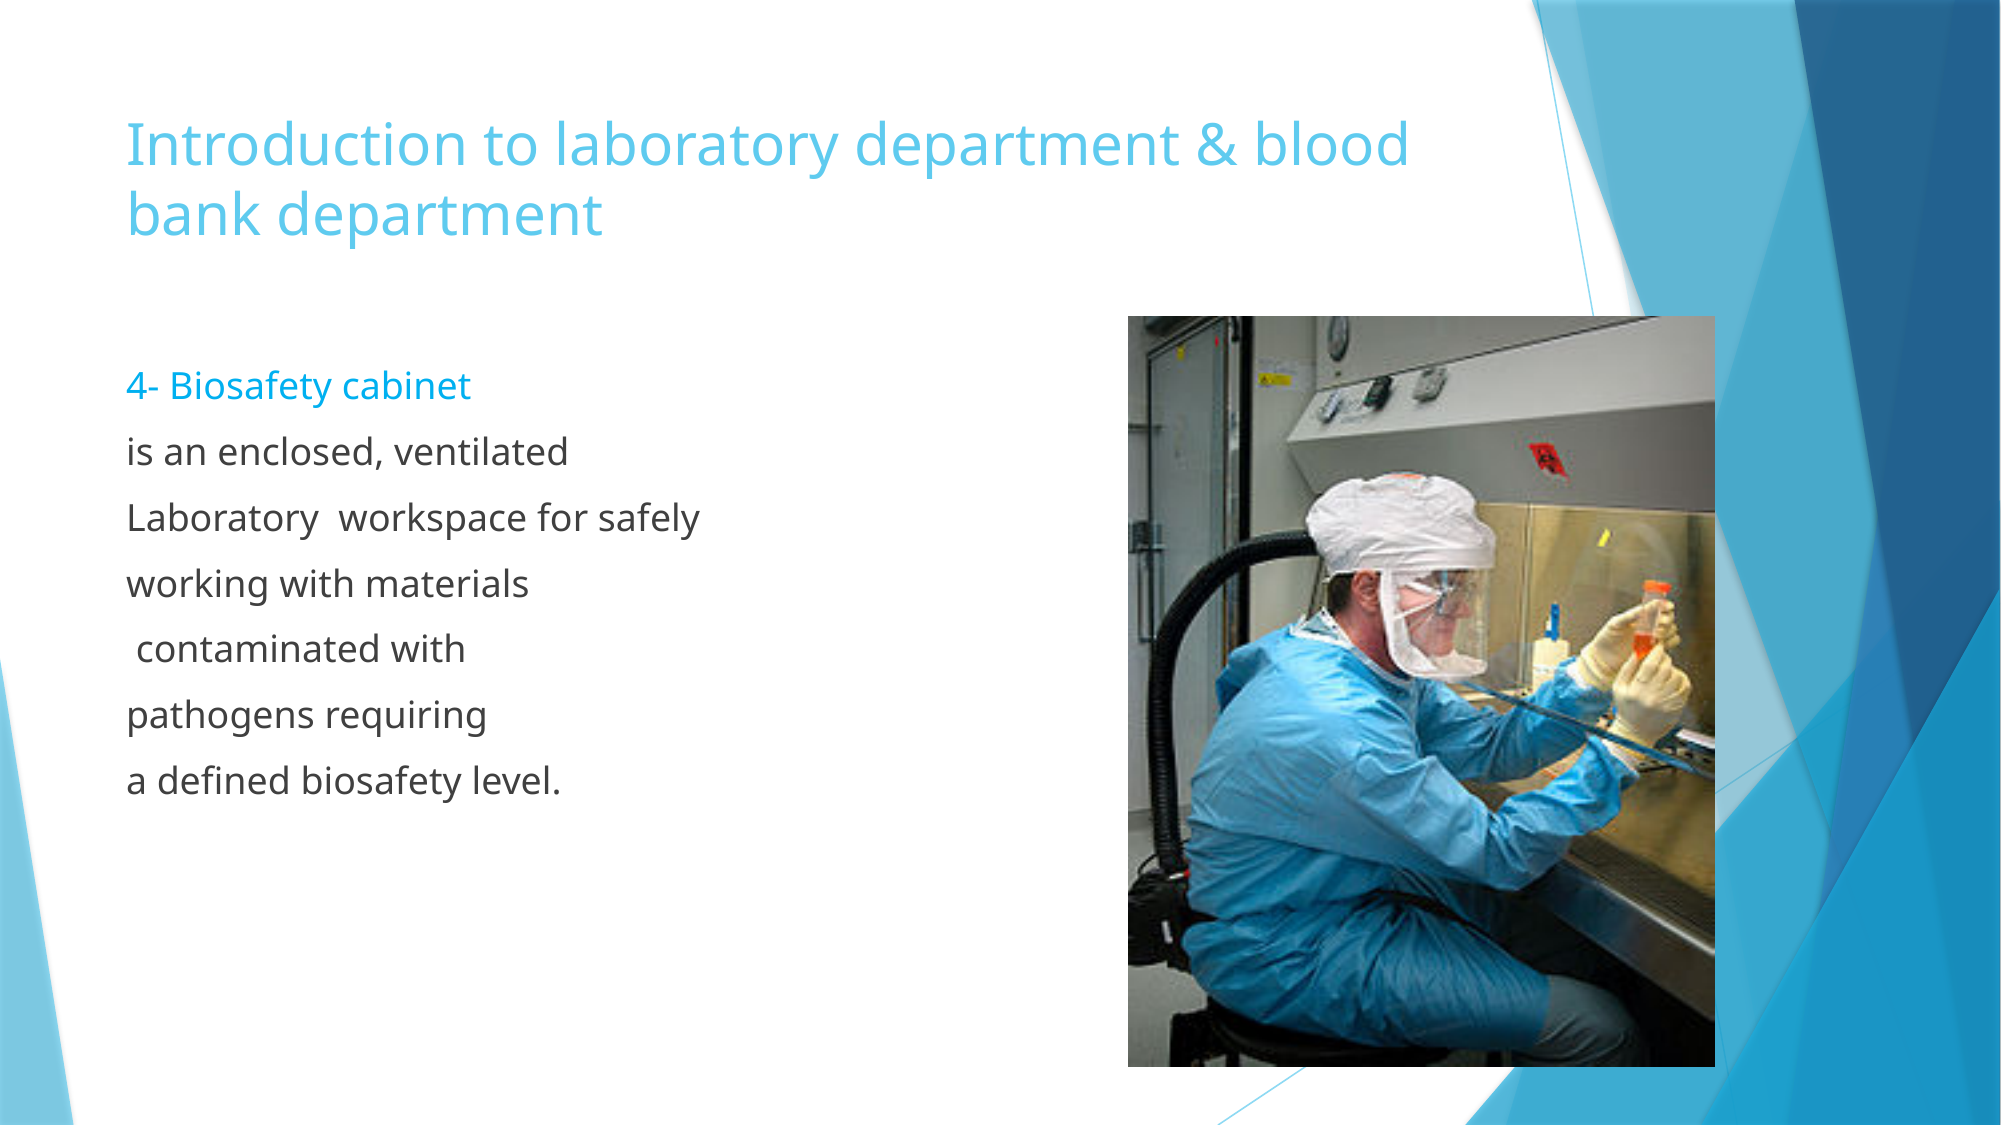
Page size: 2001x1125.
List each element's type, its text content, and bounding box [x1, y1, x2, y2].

title Introduction to laboratory department & blood bank department [111, 99, 1522, 317]
list 4- Biosafety cabinet is an enclosed, ventilated Laboratory workspace for safely working with materials contaminated with pathogens requiring a defined biosafety level. [111, 354, 1123, 992]
picture [1128, 315, 1716, 1067]
